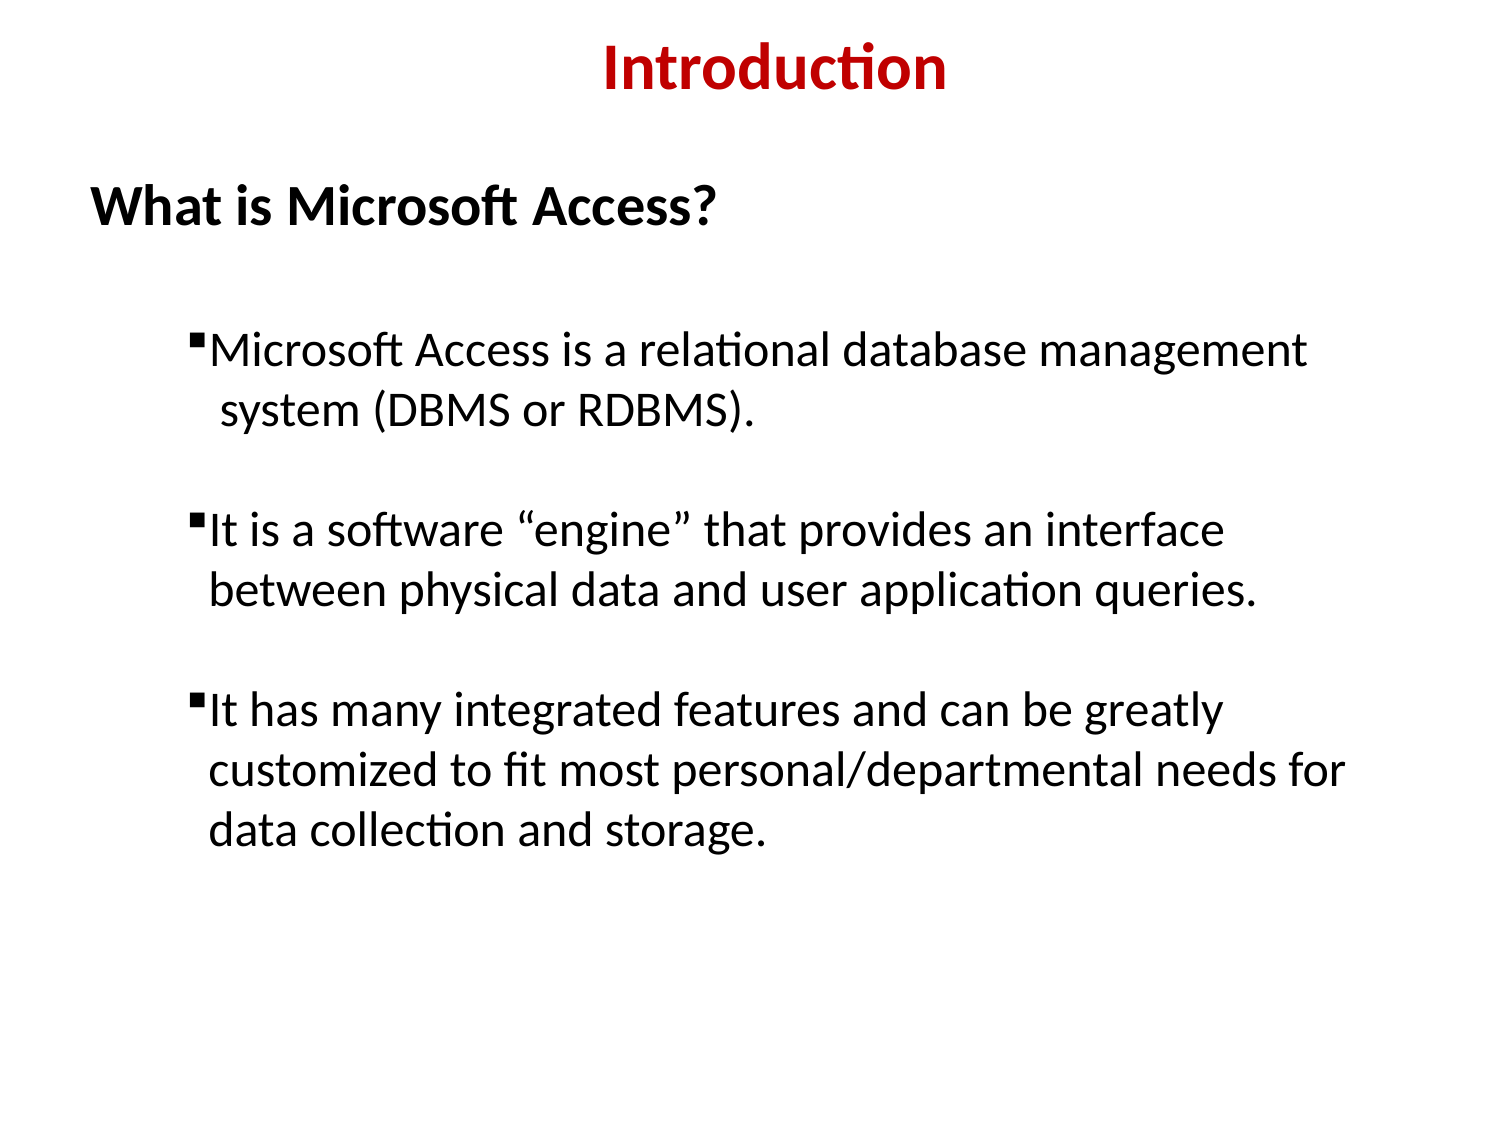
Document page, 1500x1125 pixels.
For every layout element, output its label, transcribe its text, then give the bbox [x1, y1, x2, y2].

text_box Introduction [100, 0, 1451, 126]
text_box Microsoft Access is a relational database management system (DBMS or RDBMS). It is a software “engine” that provides an interface between physical data and user application queries. It has many integrated features and can be greatly customized to fit most personal/departmental needs for data collection and storage. [171, 309, 1412, 864]
title What is Microsoft Access? [75, 137, 1425, 268]
